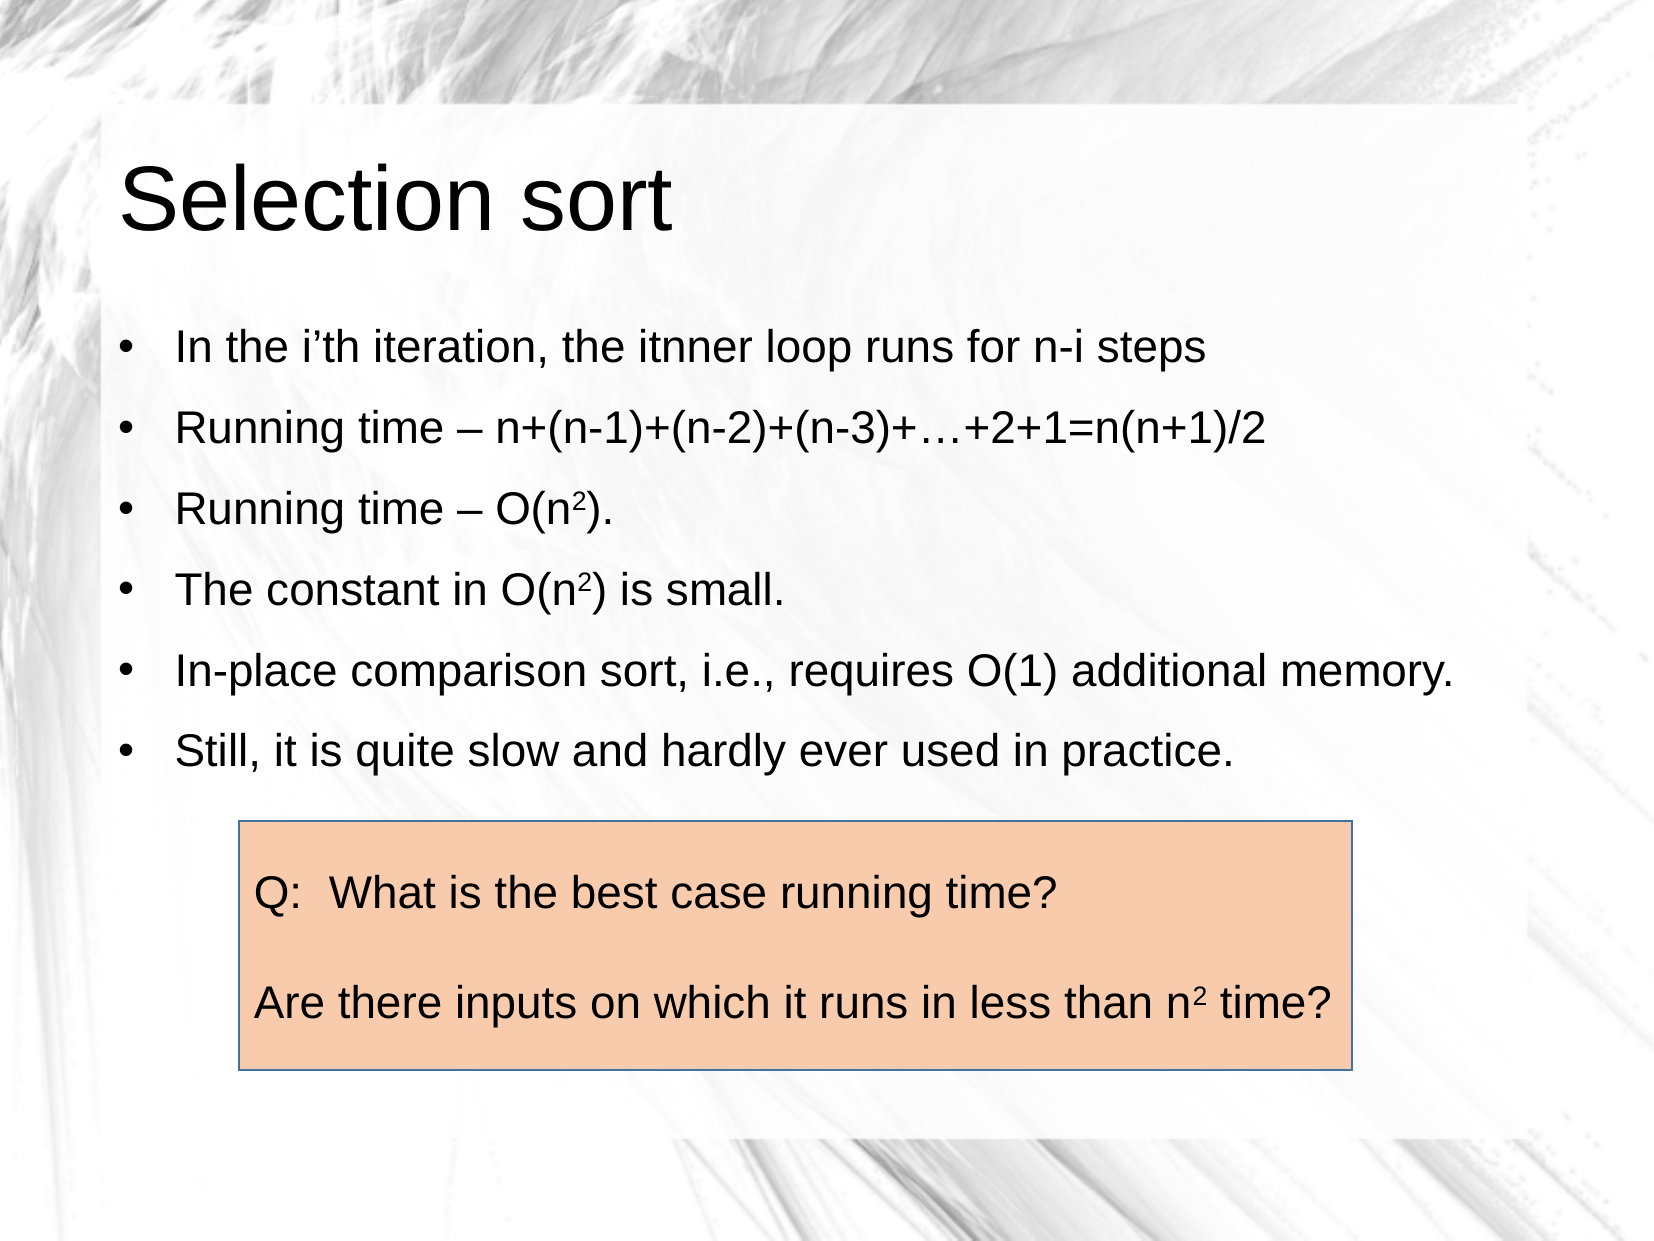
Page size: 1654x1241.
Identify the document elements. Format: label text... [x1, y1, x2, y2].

list In the i’th iteration, the itnner loop runs for n-i steps Running time – n+(n-1)+(n-2)+(n-3)+…+2+1=n(n+1)/2 Running time – O(n2). The constant in O(n2) is small. In-place comparison sort, i.e., requires O(1) additional memory. Still, it is quite slow and hardly ever used in practice. [118, 319, 1571, 1109]
picture [0, 0, 1654, 1241]
text_box Q: What is the best case running time? Are there inputs on which it runs in less than n2 time? [239, 821, 1352, 1070]
title Selection sort [118, 112, 1506, 281]
